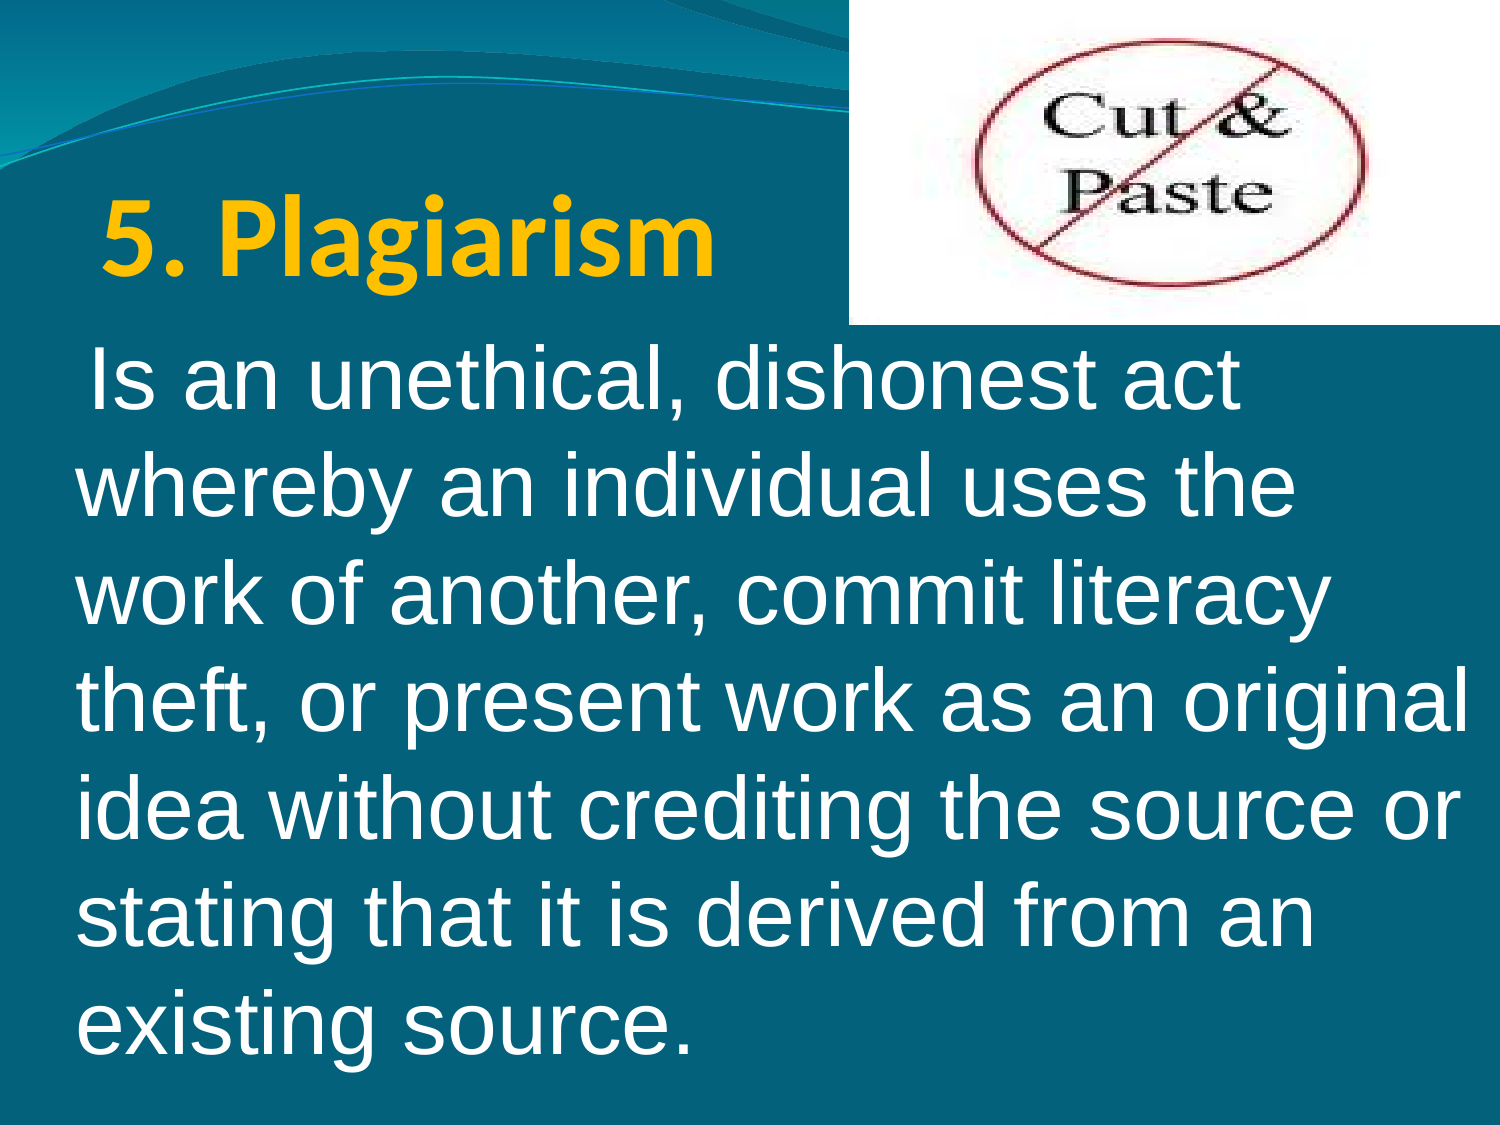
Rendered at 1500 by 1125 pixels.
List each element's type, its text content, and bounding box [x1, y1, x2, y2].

subtitle Is an unethical, dishonest act whereby an individual uses the work of another, commit literacy theft, or present work as an original idea without crediting the source or stating that it is derived from an existing source. [75, 312, 1500, 1075]
title 5. Plagiarism [99, 137, 844, 300]
picture [848, 0, 1500, 324]
